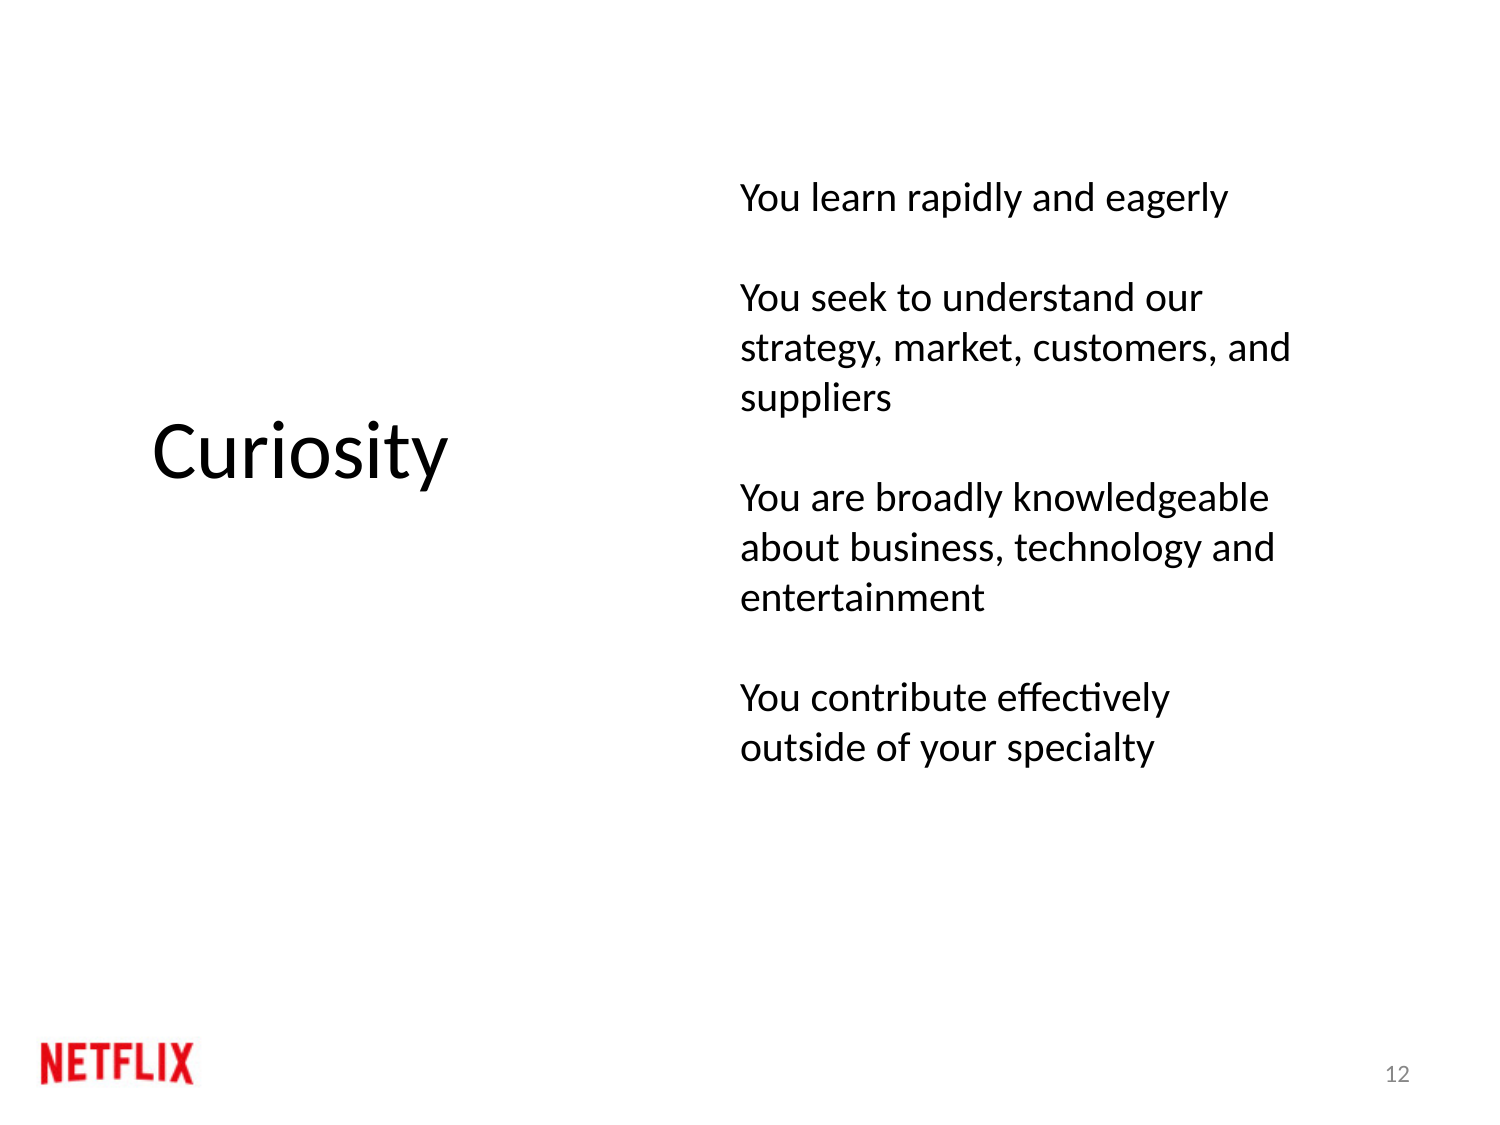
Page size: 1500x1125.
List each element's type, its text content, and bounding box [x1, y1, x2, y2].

text_box Curiosity [137, 387, 469, 504]
text_box You learn rapidly and eagerly You seek to understand our strategy, market, customers, and suppliers You are broadly knowledgeable about business, technology and entertainment You contribute effectively outside of your specialty [724, 162, 1313, 485]
picture [24, 1024, 211, 1104]
slide_number ‹#› [1074, 1042, 1425, 1103]
